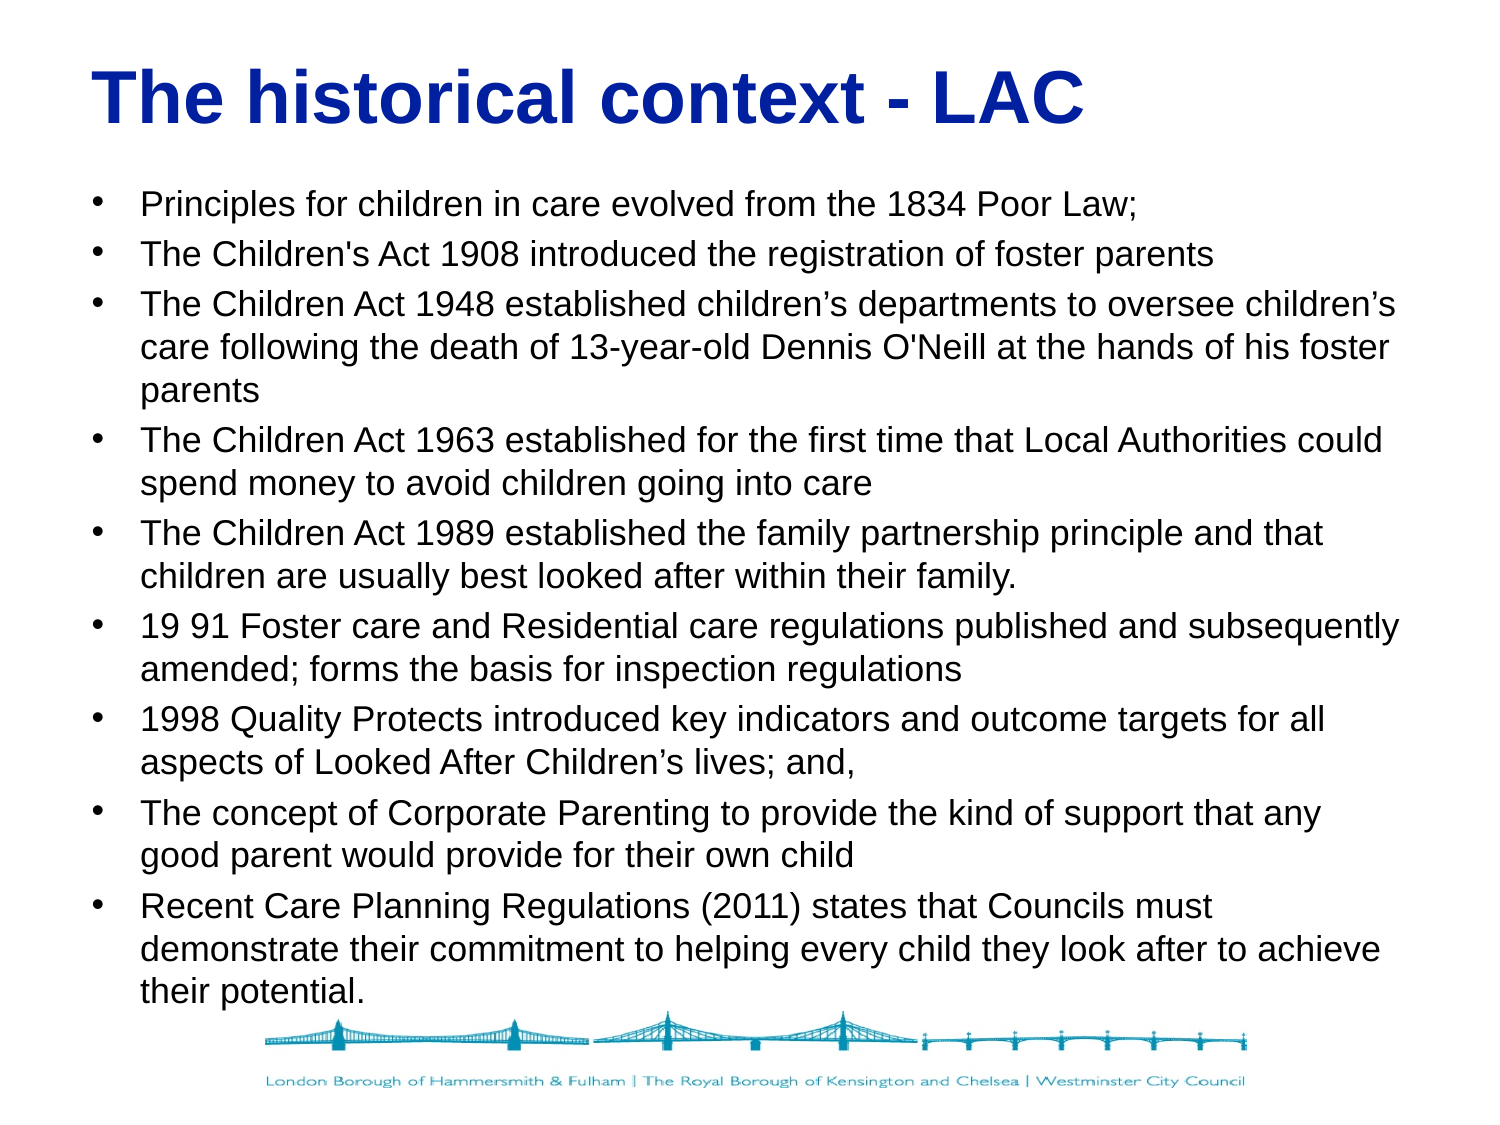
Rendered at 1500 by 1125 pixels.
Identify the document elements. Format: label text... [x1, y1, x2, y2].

title The historical context - LAC [76, 0, 1427, 172]
picture [265, 1011, 1247, 1089]
list Principles for children in care evolved from the 1834 Poor Law; The Children's Act 1908 introduced the registration of foster parents The Children Act 1948 established children’s departments to oversee children’s care following the death of 13-year-old Dennis O'Neill at the hands of his foster parents The Children Act 1963 established for the first time that Local Authorities could spend money to avoid children going into care The Children Act 1989 established the family partnership principle and that children are usually best looked after within their family. 19 91 Foster care and Residential care regulations published and subsequently amended; forms the basis for inspection regulations 1998 Quality Protects introduced key indicators and outcome targets for all aspects of Looked After Children’s lives; and, The concept of Corporate Parenting to provide the kind of support that any good parent would provide for their own child Recent Care Planning Regulations (2011) states that Councils must demonstrate their commitment to helping every child they look after to achieve their potential. [76, 172, 1427, 1024]
